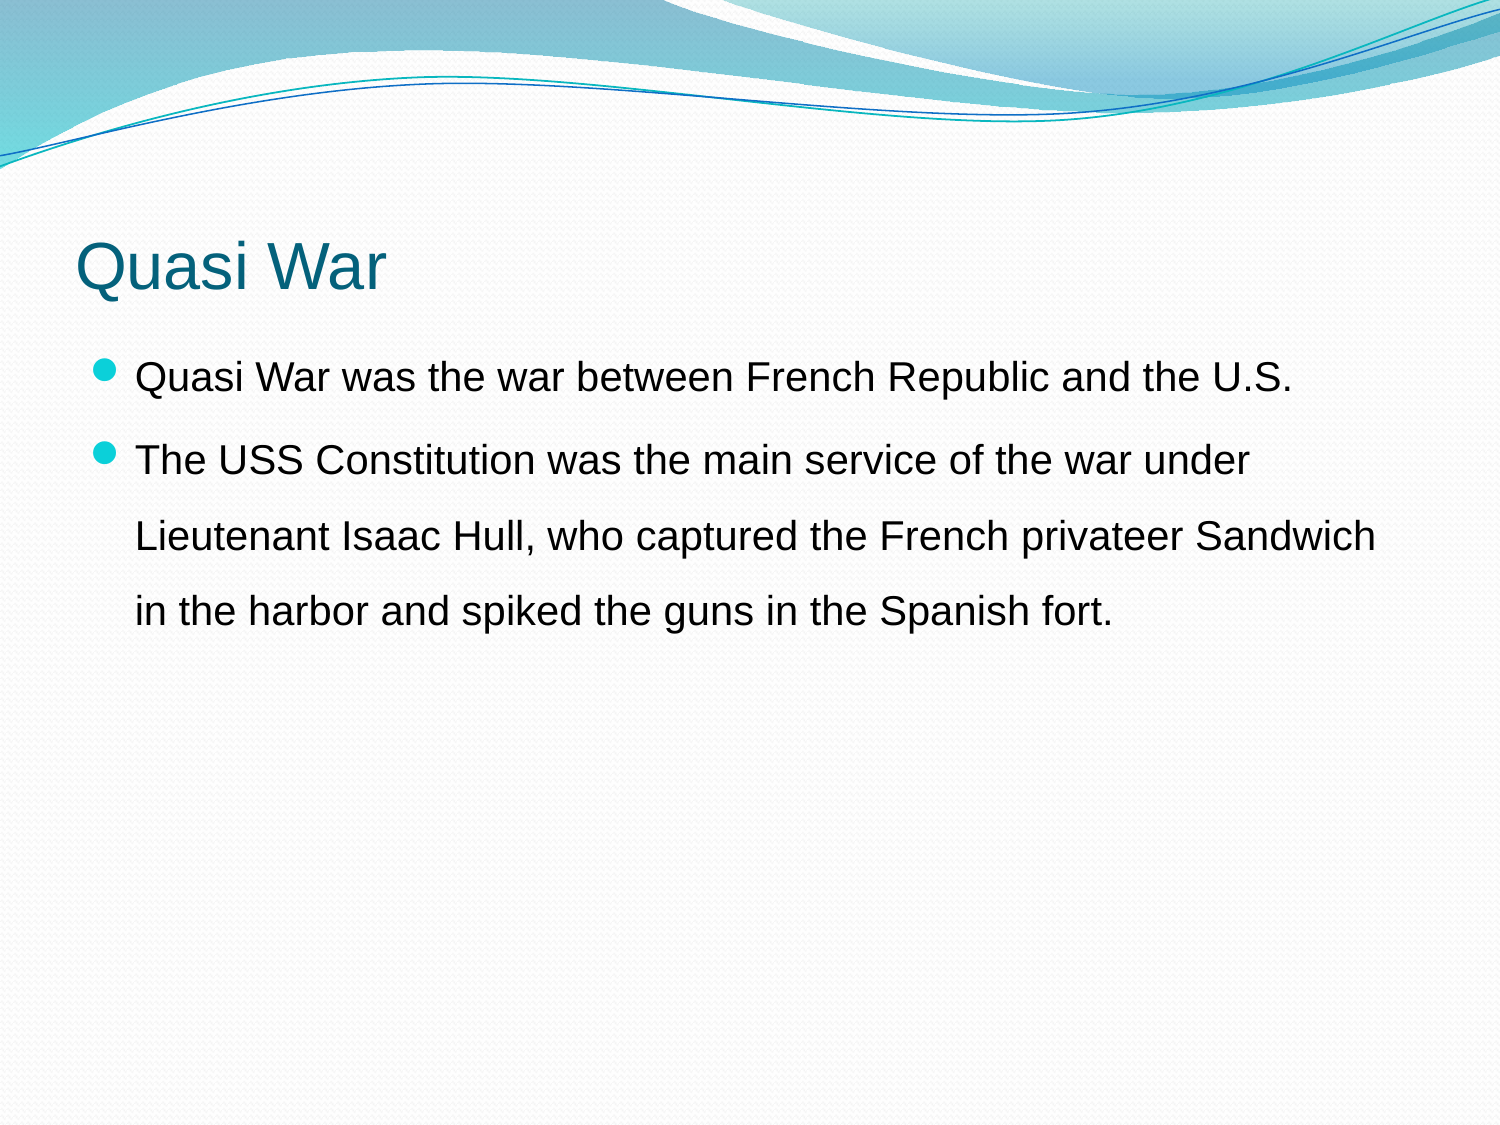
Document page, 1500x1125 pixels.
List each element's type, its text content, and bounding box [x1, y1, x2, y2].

list Quasi War was the war between French Republic and the U.S. The USS Constitution was the main service of the war under Lieutenant Isaac Hull, who captured the French privateer Sandwich in the harbor and spiked the guns in the Spanish fort. [75, 317, 1425, 1038]
title Quasi War [75, 115, 1425, 303]
